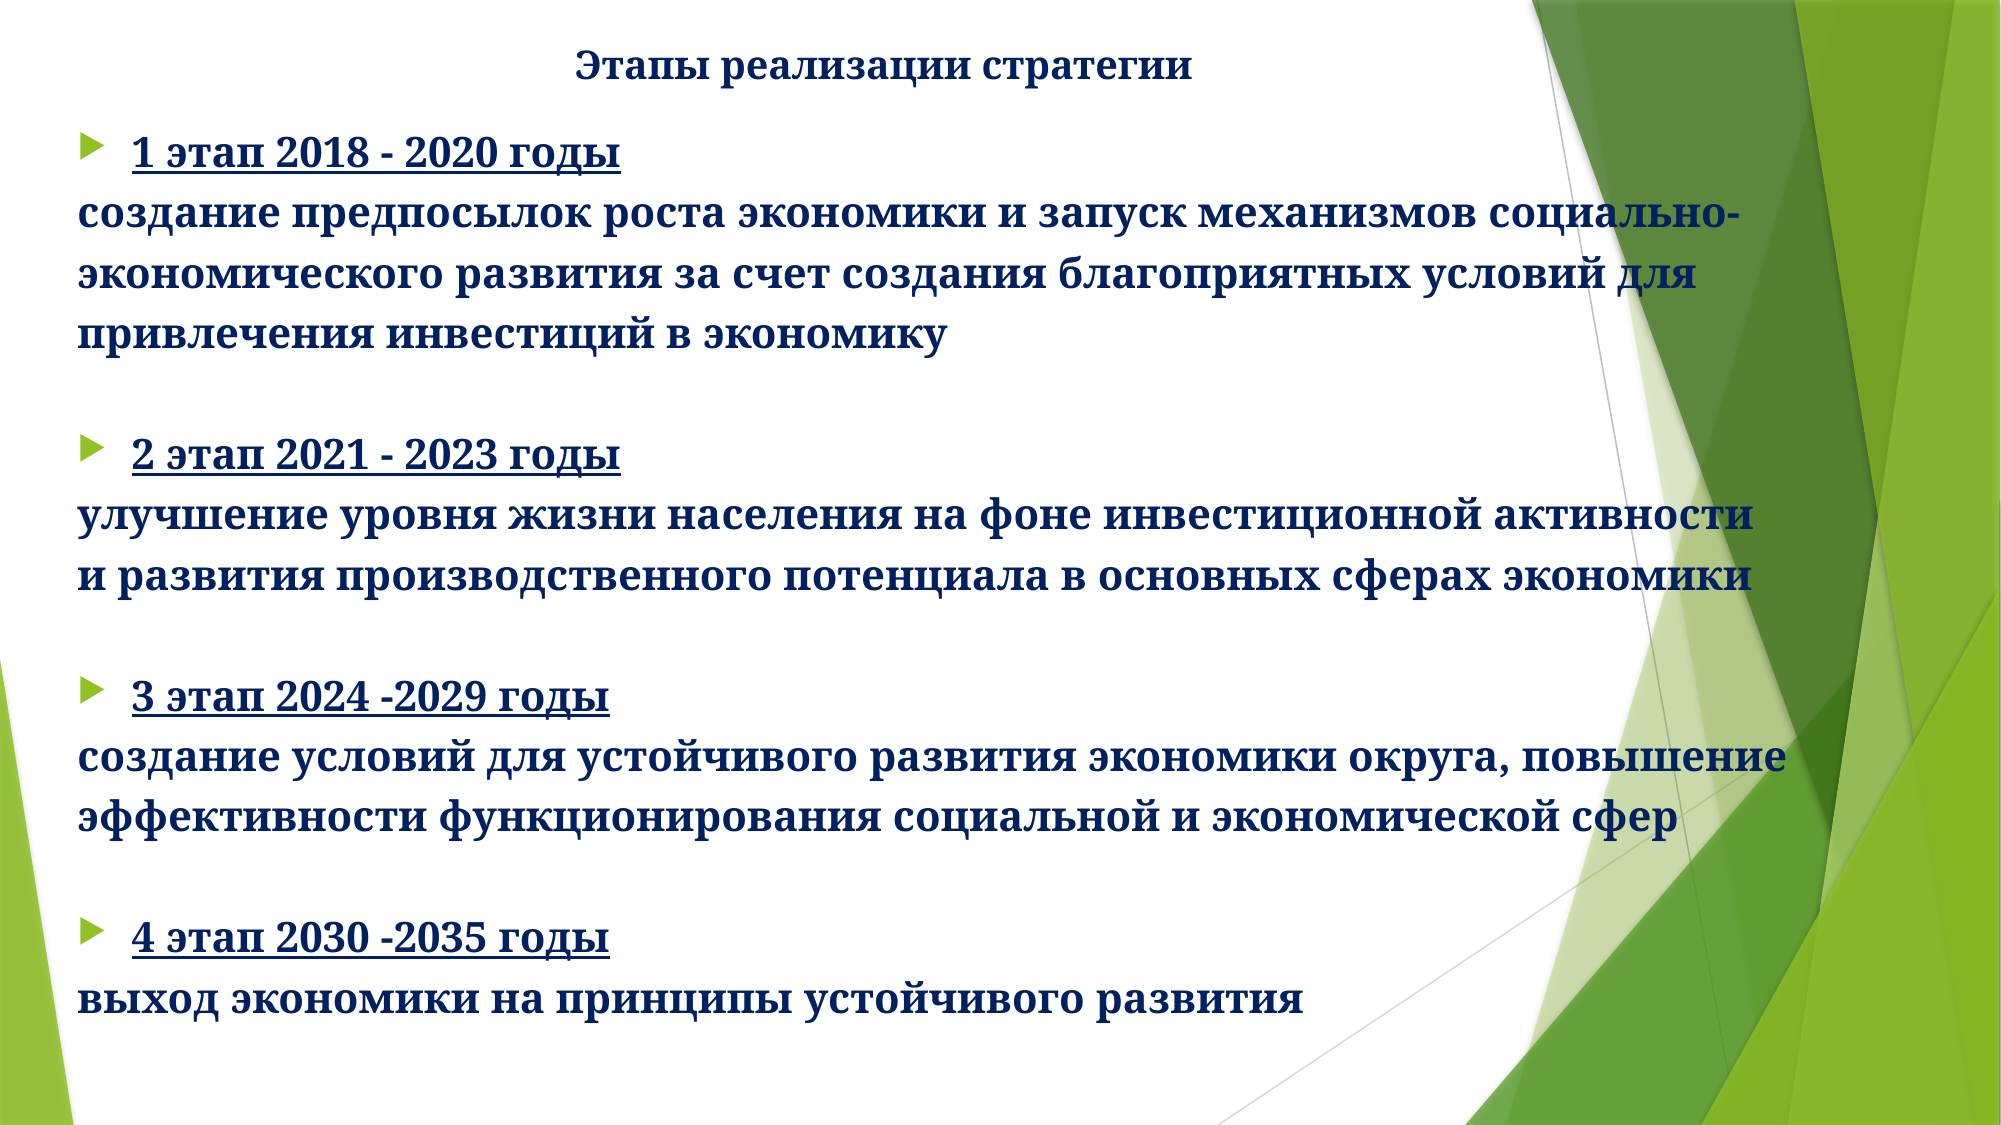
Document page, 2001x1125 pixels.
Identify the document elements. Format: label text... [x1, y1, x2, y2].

title Этапы реализации стратегии [183, 32, 1595, 95]
list 1 этап 2018 - 2020 годы создание предпосылок роста экономики и запуск механизмов социально-экономического развития за счет создания благоприятных условий для привлечения инвестиций в экономику 2 этап 2021 - 2023 годы улучшение уровня жизни населения на фоне инвестиционной активности и развития производственного потенциала в основных сферах экономики 3 этап 2024 -2029 годы создание условий для устойчивого развития экономики округа, повышение эффективности функционирования социальной и экономической сфер 4 этап 2030 -2035 годы выход экономики на принципы устойчивого развития [62, 107, 1807, 1082]
